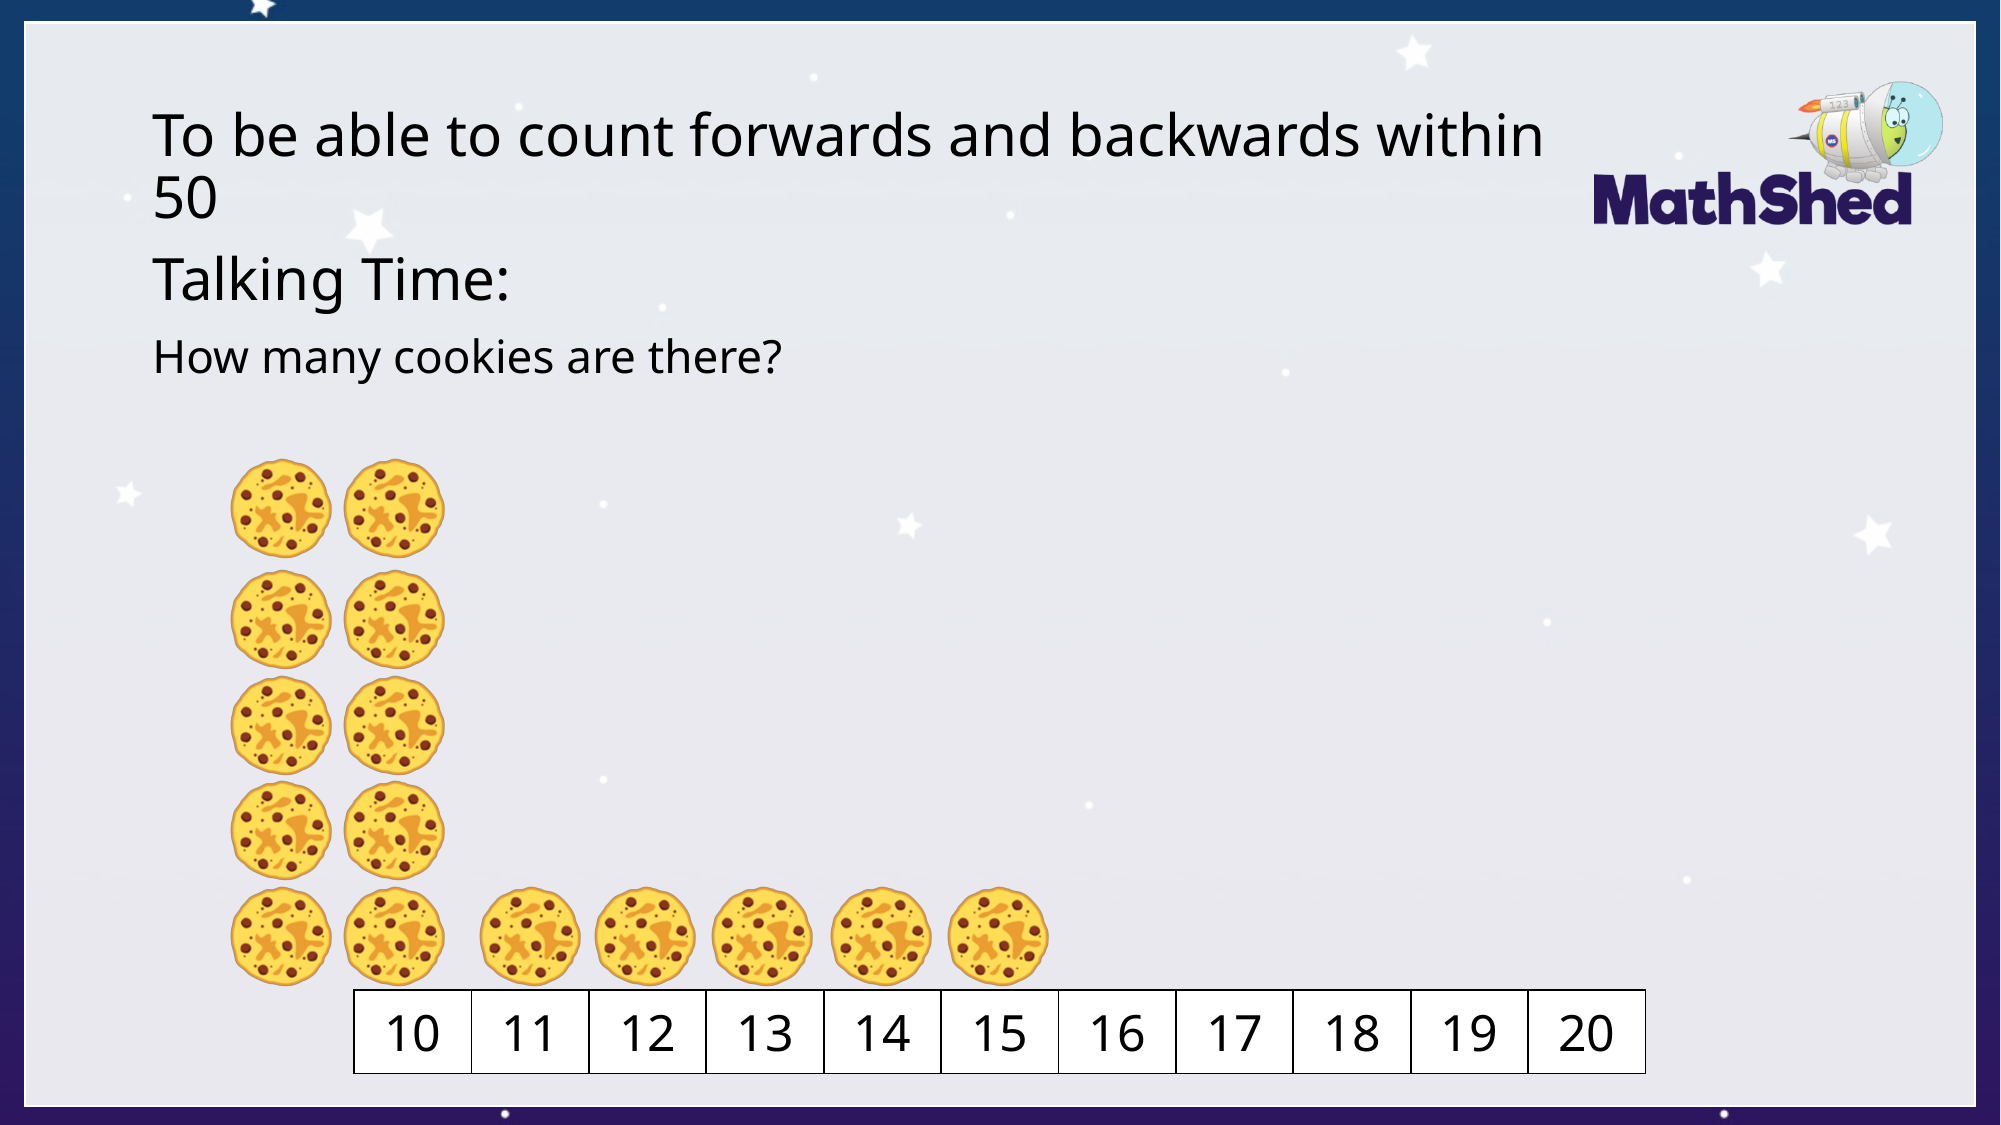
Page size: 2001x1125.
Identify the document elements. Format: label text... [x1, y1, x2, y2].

table_header 16 [1059, 991, 1175, 1073]
table_header 18 [1294, 991, 1410, 1073]
table_header 17 [1177, 991, 1292, 1073]
table_header 20 [1529, 991, 1645, 1073]
table_header 13 [707, 1022, 823, 1073]
list Talking Time: How many cookies are there? [137, 242, 1863, 957]
table_header 14 [825, 1022, 940, 1073]
title To be able to count forwards and backwards within 50 [137, 59, 1578, 242]
table_header 10 [355, 1022, 471, 1073]
table_header 12 [590, 1022, 705, 1073]
table_header 11 [472, 1022, 588, 1073]
table_header 19 [1412, 991, 1527, 1073]
picture [0, 0, 2001, 1125]
table_header 15 [942, 1022, 1058, 1073]
